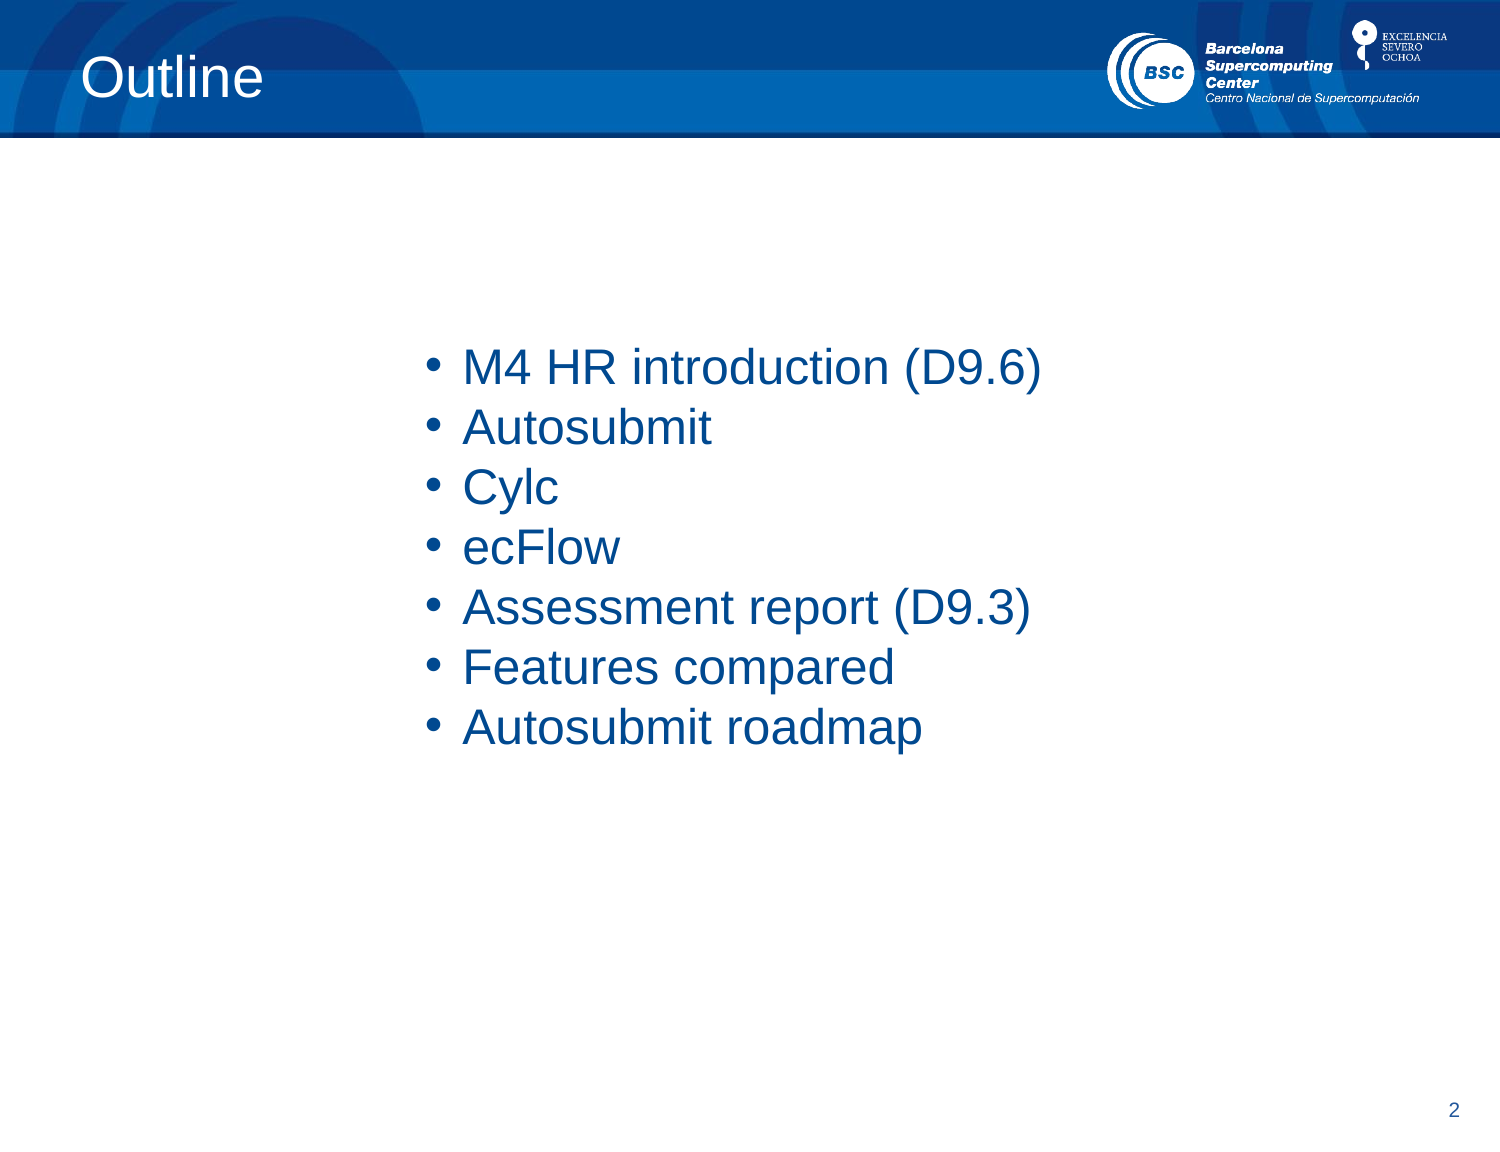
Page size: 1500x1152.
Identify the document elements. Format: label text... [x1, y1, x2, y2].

title Outline [65, 23, 1081, 138]
list M4 HR introduction (D9.6) Autosubmit Cylc ecFlow Assessment report (D9.3) Features compared Autosubmit roadmap [372, 319, 1128, 895]
picture [0, 0, 1500, 138]
